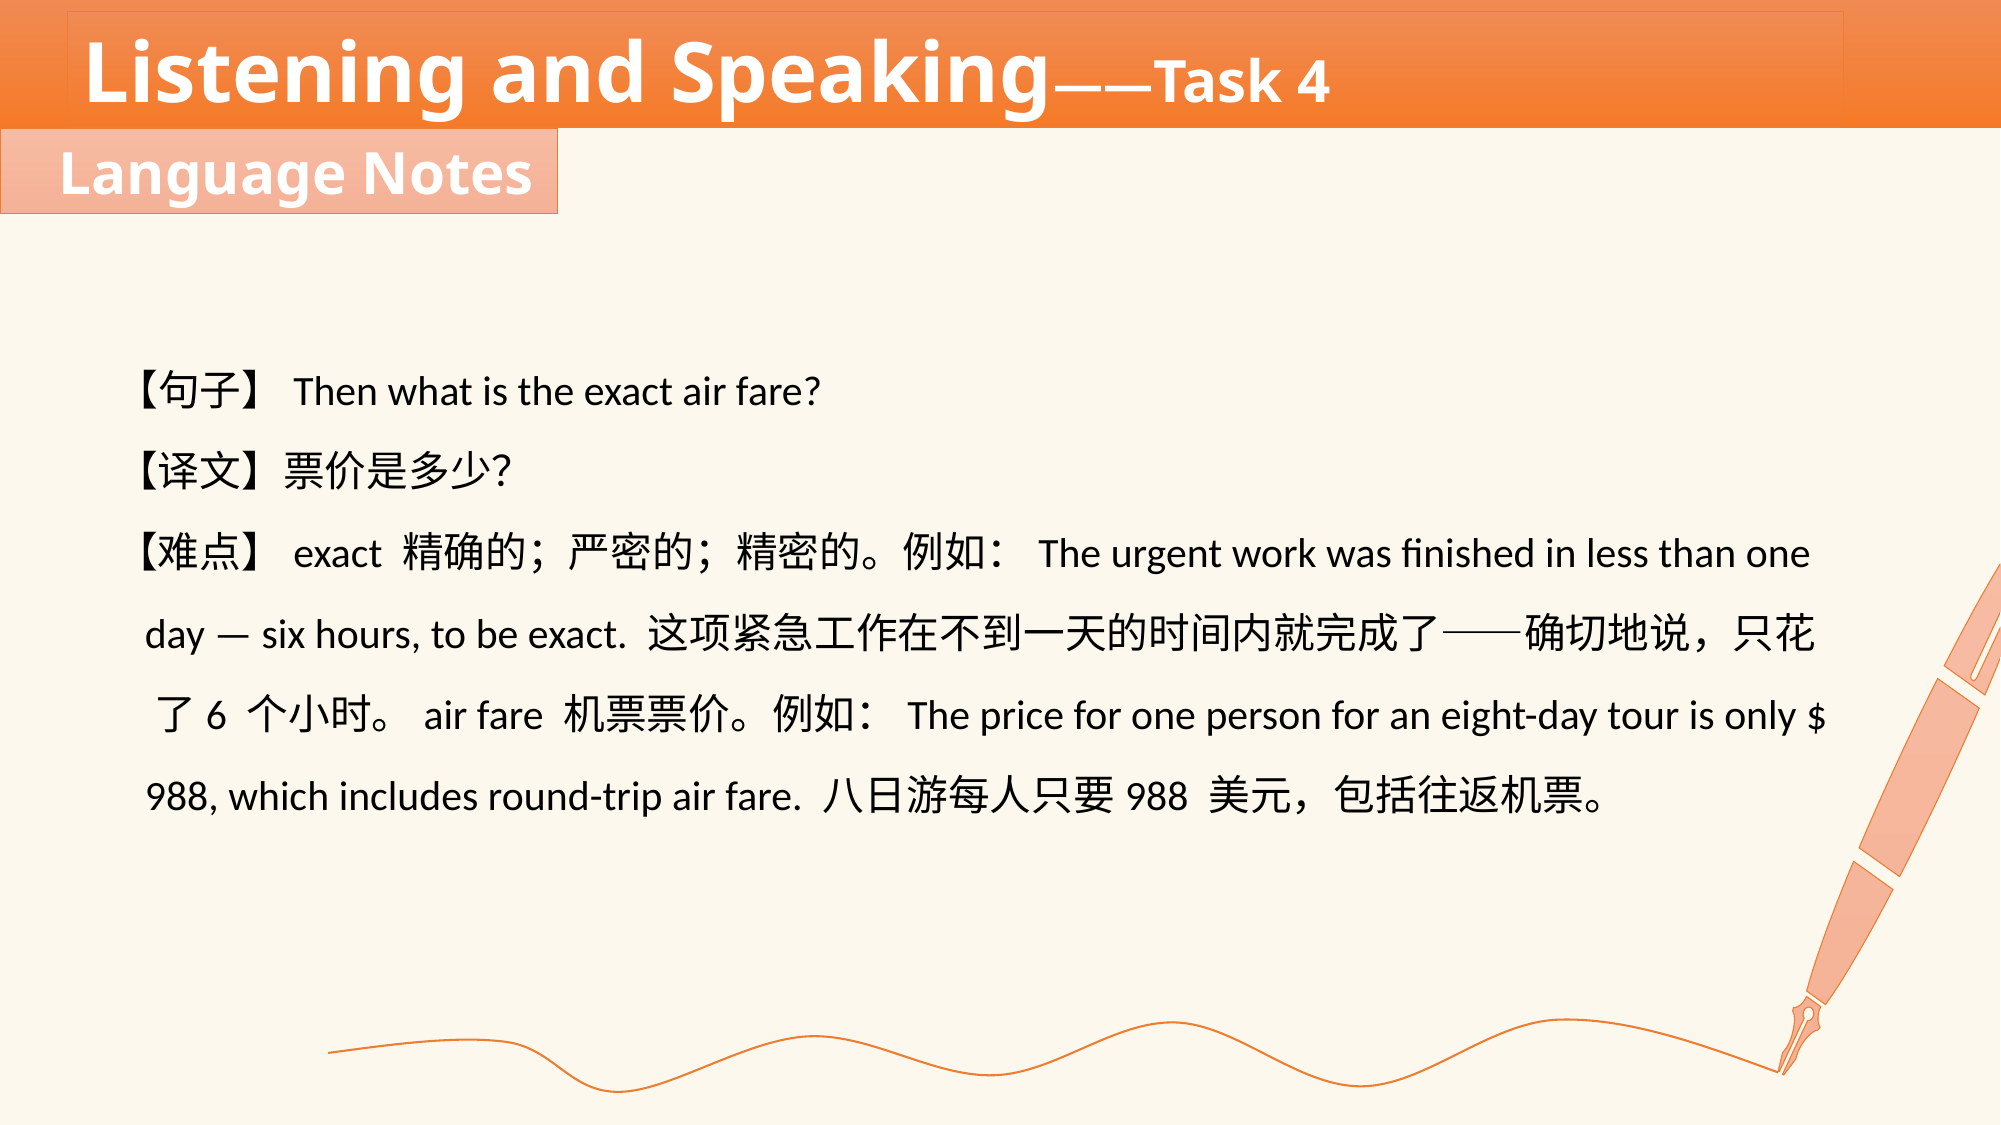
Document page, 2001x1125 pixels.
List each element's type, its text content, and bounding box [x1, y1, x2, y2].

text_box [1806, 860, 1894, 1006]
text_box [1858, 677, 1980, 878]
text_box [0, 0, 2000, 128]
text_box Language Notes [0, 128, 558, 214]
text_box [1943, 563, 2000, 696]
text_box [328, 1018, 1779, 1093]
text_box [1777, 995, 1822, 1076]
list 【句子】Then what is the exact air fare? 【译文】票价是多少？ 【难点】exact 精确的；严密的；精密的。例如：The urgent work was finished in less than one day — six hours, to be exact. 这项紧急工作在不到一天的时间内就完成了——确切地说，只花 了6 个小时。air fare 机票票价。例如：The price for one person for an eight-day tour is only $ 988, which includes round-trip air fare. 八日游每人只要988 美元，包括往返机票。 [101, 346, 1844, 1122]
